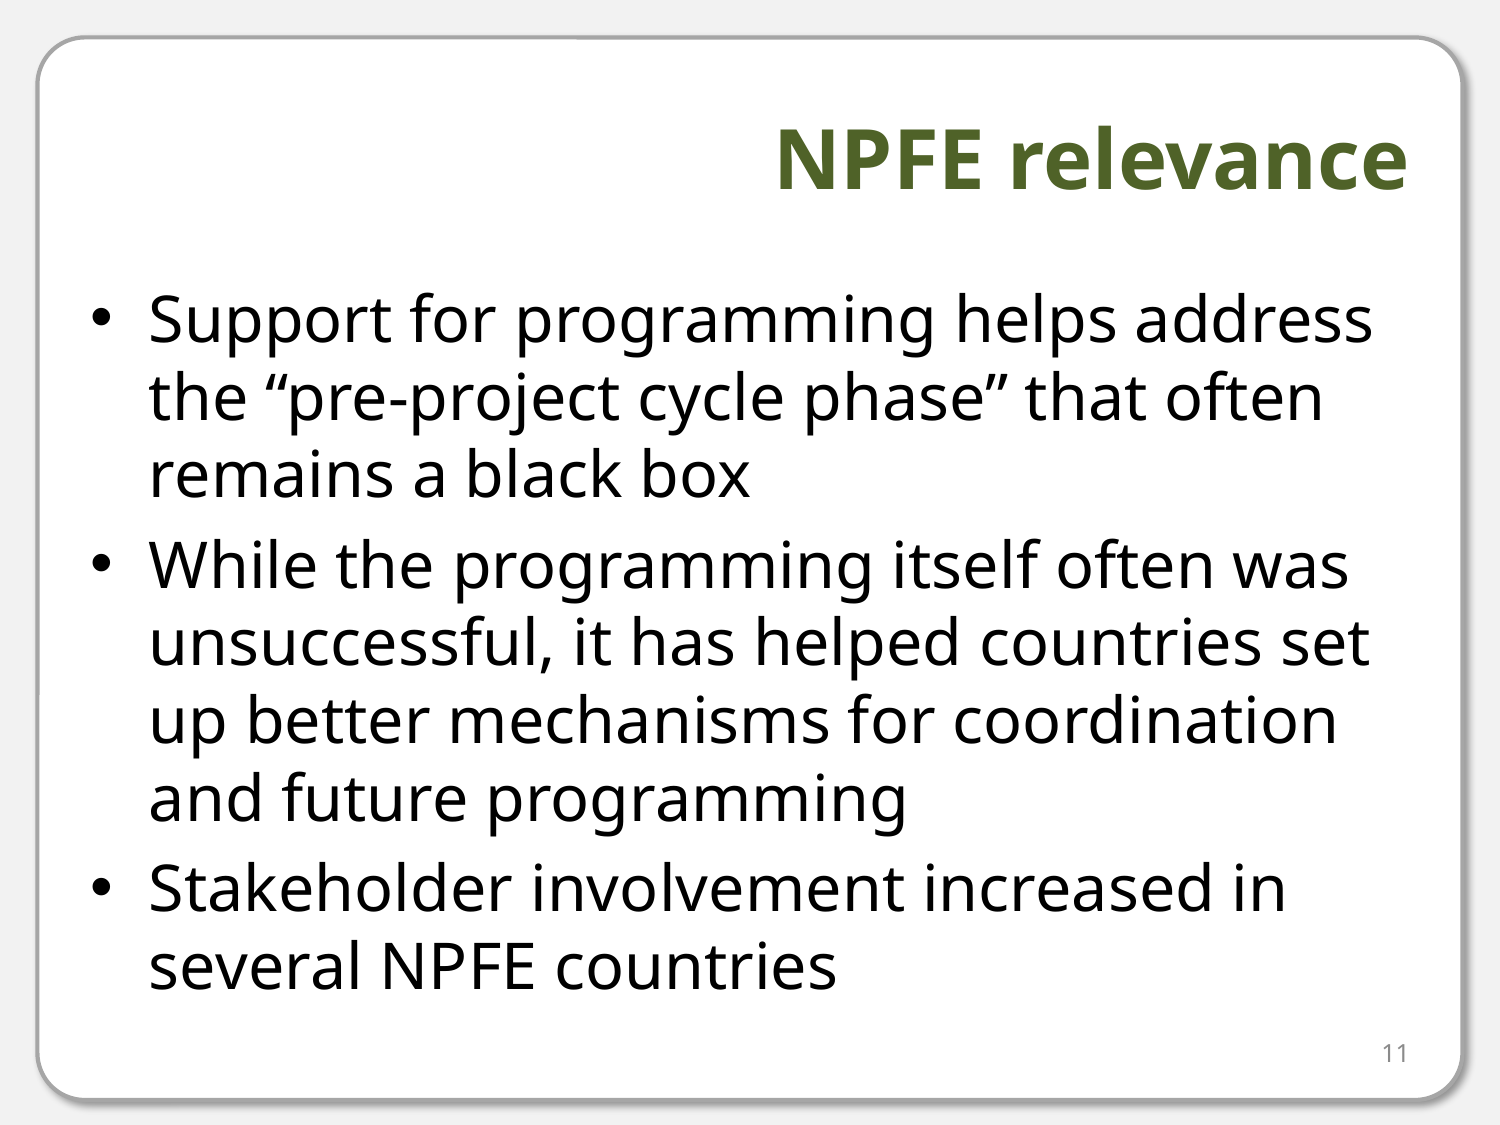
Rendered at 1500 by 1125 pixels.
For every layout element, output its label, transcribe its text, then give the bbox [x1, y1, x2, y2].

slide_number 11 [1074, 1025, 1425, 1085]
list Support for programming helps address the “pre-project cycle phase” that often remains a black box While the programming itself often was unsuccessful, it has helped countries set up better mechanisms for coordination and future programming Stakeholder involvement increased in several NPFE countries [75, 270, 1425, 1013]
title NPFE relevance [75, 62, 1425, 250]
